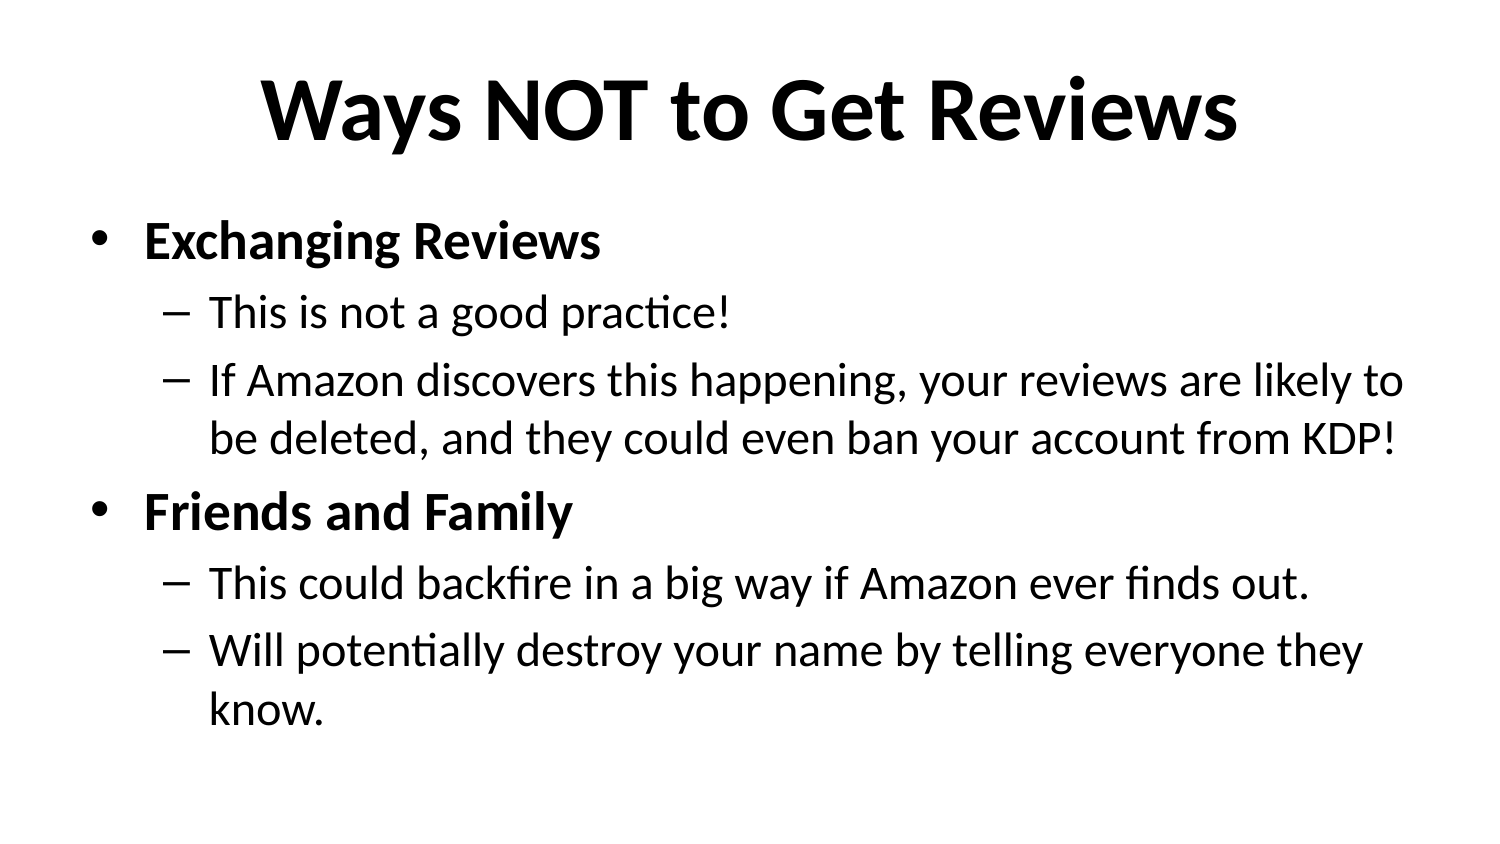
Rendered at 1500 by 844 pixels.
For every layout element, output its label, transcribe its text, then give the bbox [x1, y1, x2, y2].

title Ways NOT to Get Reviews [75, 33, 1425, 175]
list Exchanging Reviews This is not a good practice! If Amazon discovers this happening, your reviews are likely to be deleted, and they could even ban your account from KDP! Friends and Family This could backfire in a big way if Amazon ever finds out. Will potentially destroy your name by telling everyone they know. [75, 196, 1425, 754]
